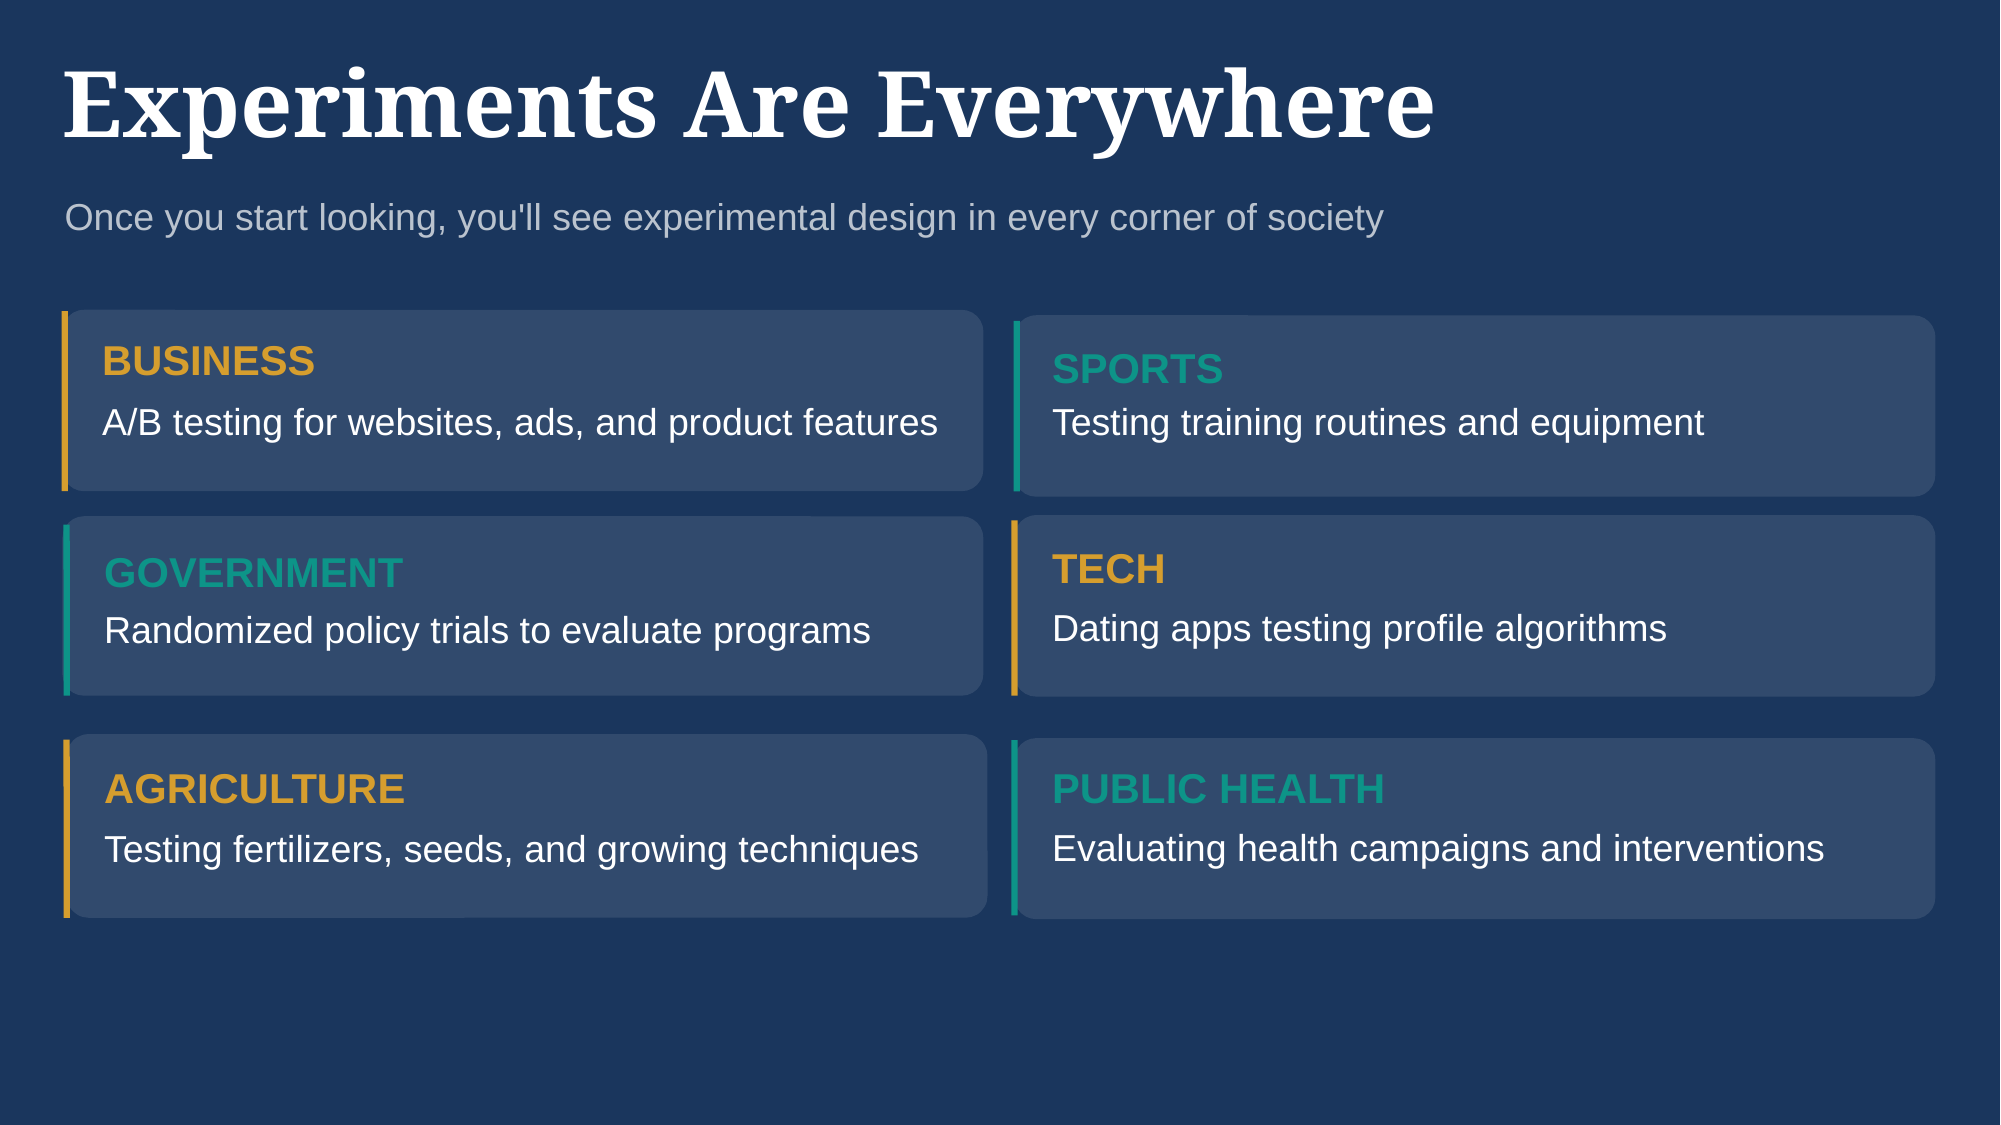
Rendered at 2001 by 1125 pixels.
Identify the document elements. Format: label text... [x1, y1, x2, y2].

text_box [1016, 320, 1915, 492]
text_box [74, 734, 988, 918]
text_box [77, 309, 984, 491]
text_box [64, 311, 965, 492]
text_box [1014, 740, 1915, 916]
text_box [1024, 738, 1936, 920]
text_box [66, 524, 967, 696]
text_box Once you start looking, you'll see experimental design in every corner of society [64, 194, 1969, 239]
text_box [1014, 520, 1915, 696]
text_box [66, 739, 967, 918]
text_box [67, 516, 984, 695]
text_box [1022, 515, 1936, 697]
text_box Experiments Are Everywhere [62, 85, 1641, 157]
text_box [1022, 315, 1936, 497]
